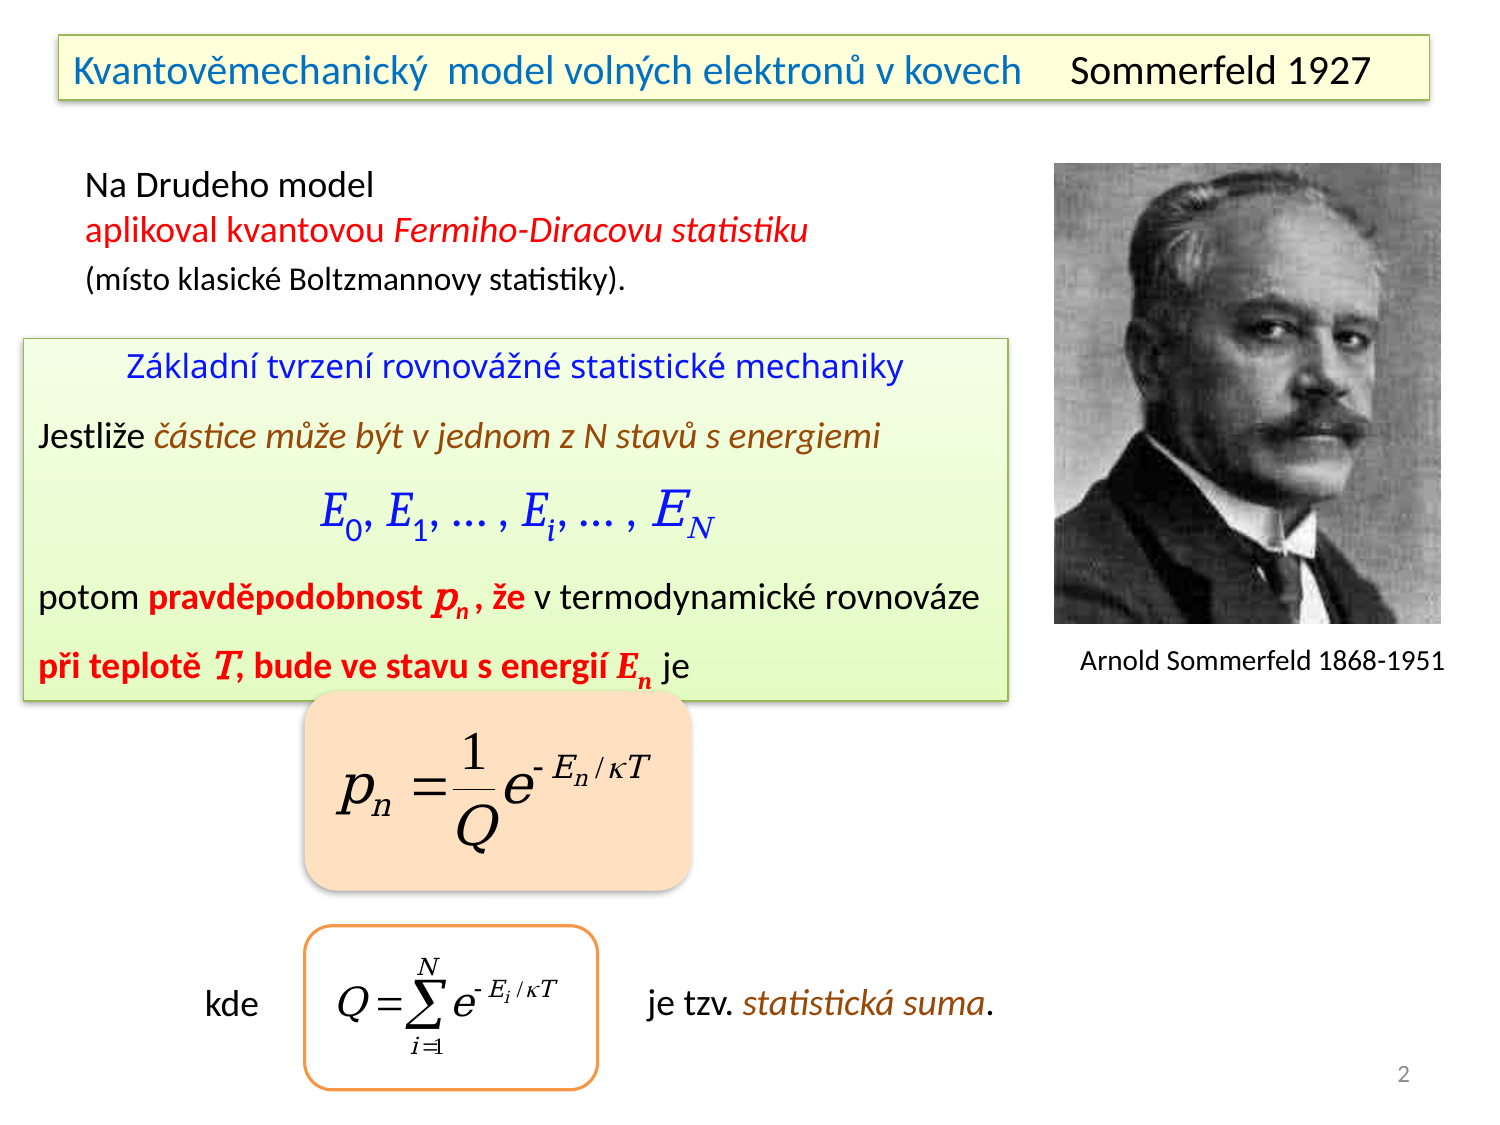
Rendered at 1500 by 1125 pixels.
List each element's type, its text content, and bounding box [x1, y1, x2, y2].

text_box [1054, 163, 1466, 680]
text_box Na Drudeho model aplikoval kvantovou Fermiho-Diracovu statistiku (místo klasické Boltzmannovy statistiky). [70, 152, 868, 305]
text_box Základní tvrzení rovnovážné statistické mechaniky Jestliže částice může být v jednom z N stavů s energiemi E0, E1, … , Ei, … , EN potom pravděpodobnost pn , že v termodynamické rovnováze při teplotě T, bude ve stavu s energií En je [23, 338, 1009, 702]
text_box Kvantověmechanický model volných elektronů v kovech Sommerfeld 1927 [58, 34, 1430, 101]
slide_number 2 [1074, 1042, 1425, 1103]
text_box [189, 691, 1055, 1091]
